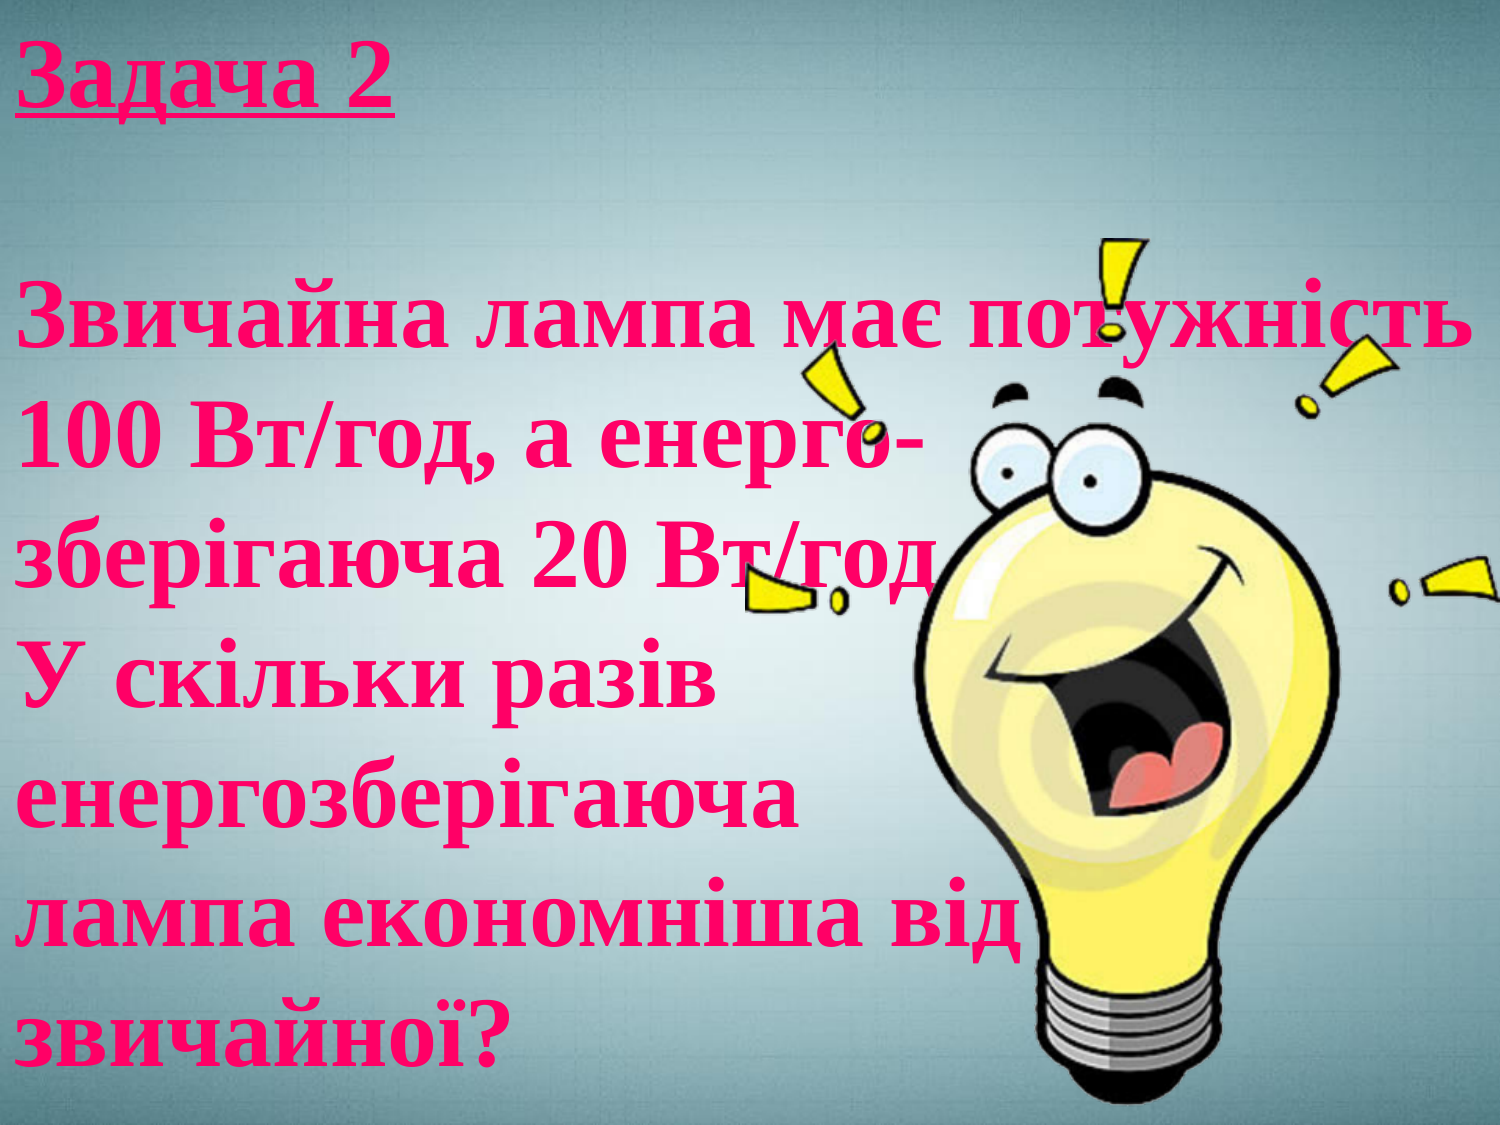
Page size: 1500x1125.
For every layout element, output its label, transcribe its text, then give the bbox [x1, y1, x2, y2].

text_box Задача 2 Звичайна лампа має потужність 100 Вт/год, а енерго- зберігаюча 20 Вт/год. У скільки разів енергозберігаюча лампа економніша від звичайної? [0, 0, 1500, 1095]
picture [0, 238, 1500, 1125]
